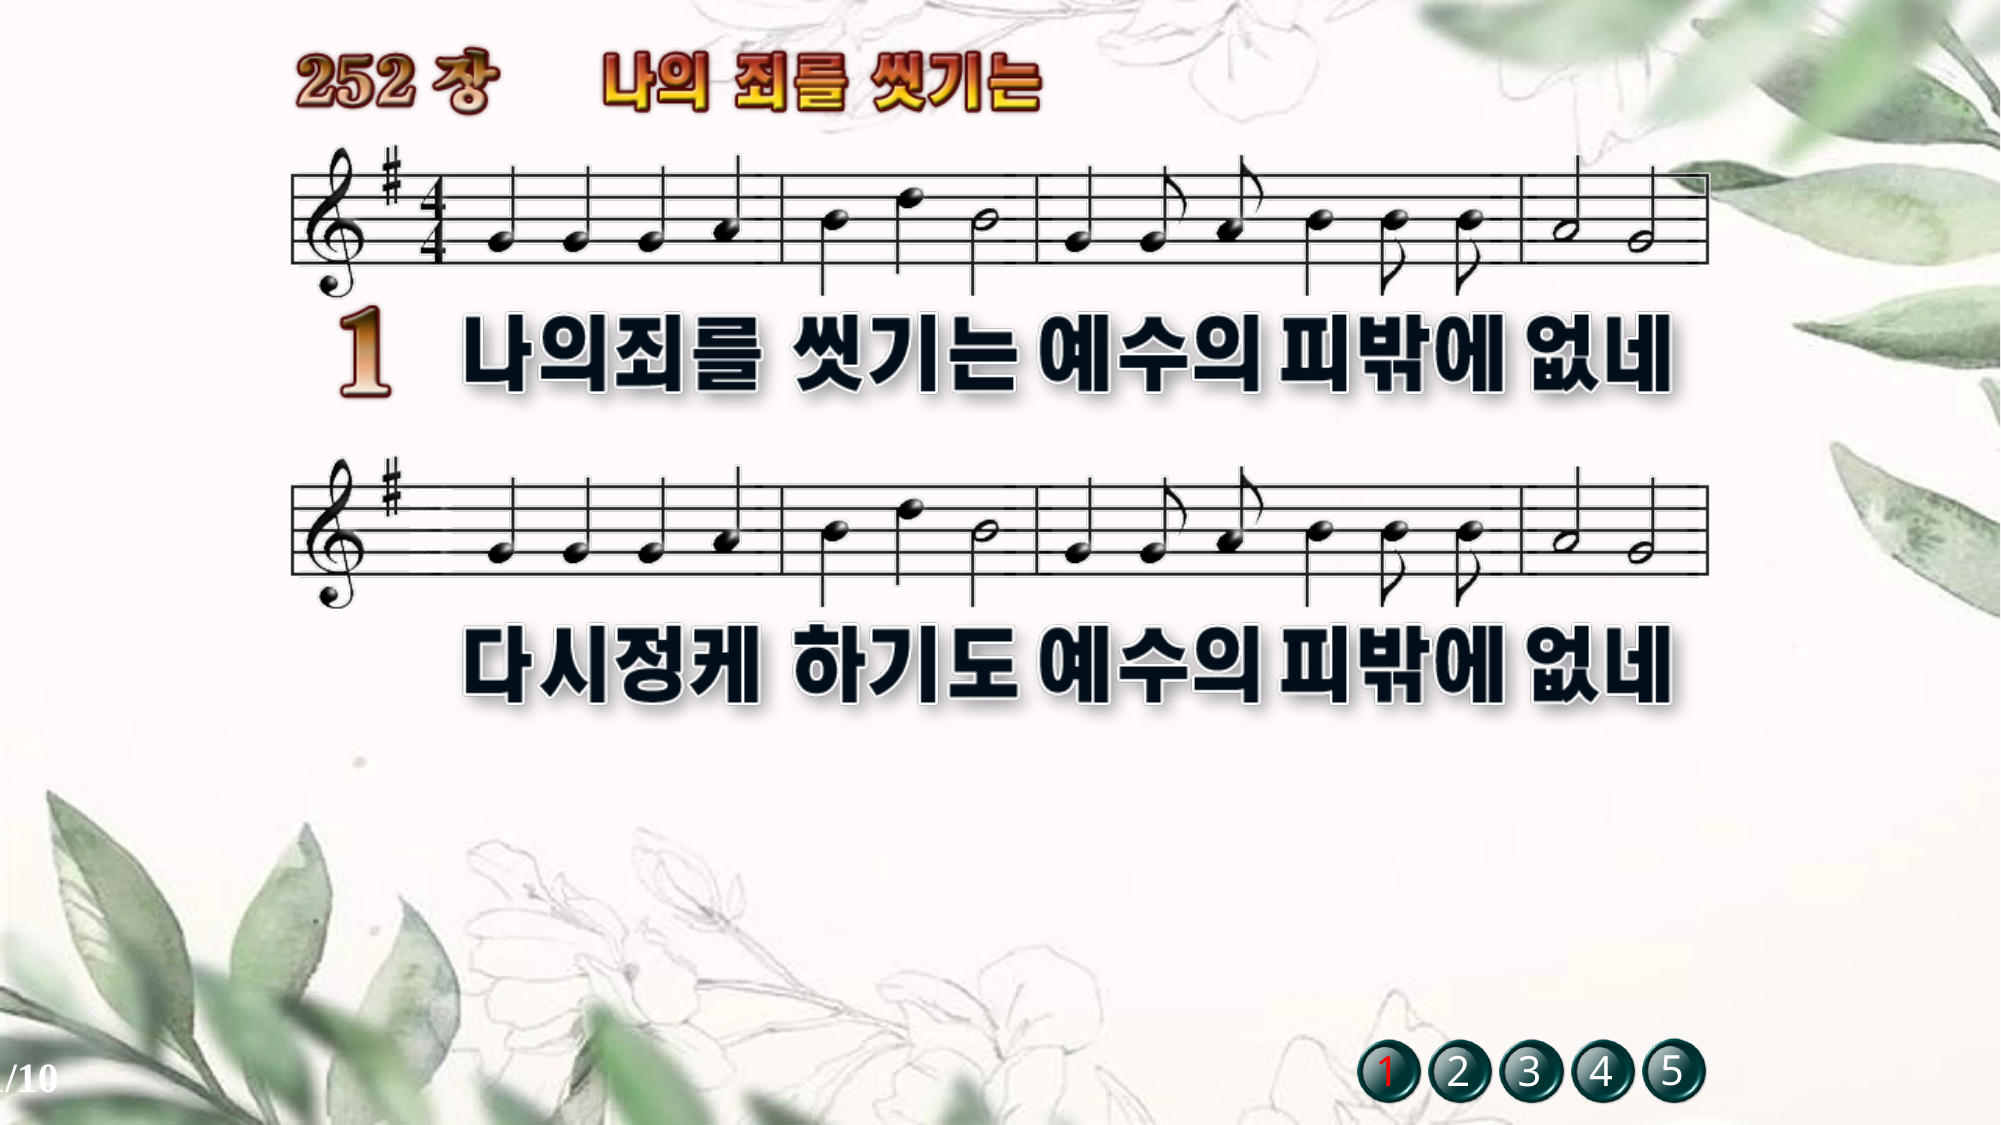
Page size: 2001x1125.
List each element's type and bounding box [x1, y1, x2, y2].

text_box [1639, 1034, 1709, 1106]
text_box [1568, 1035, 1638, 1106]
text_box [1425, 1035, 1496, 1106]
picture [0, 0, 2001, 1125]
text_box [1354, 1035, 1424, 1106]
text_box [1496, 1035, 1567, 1106]
